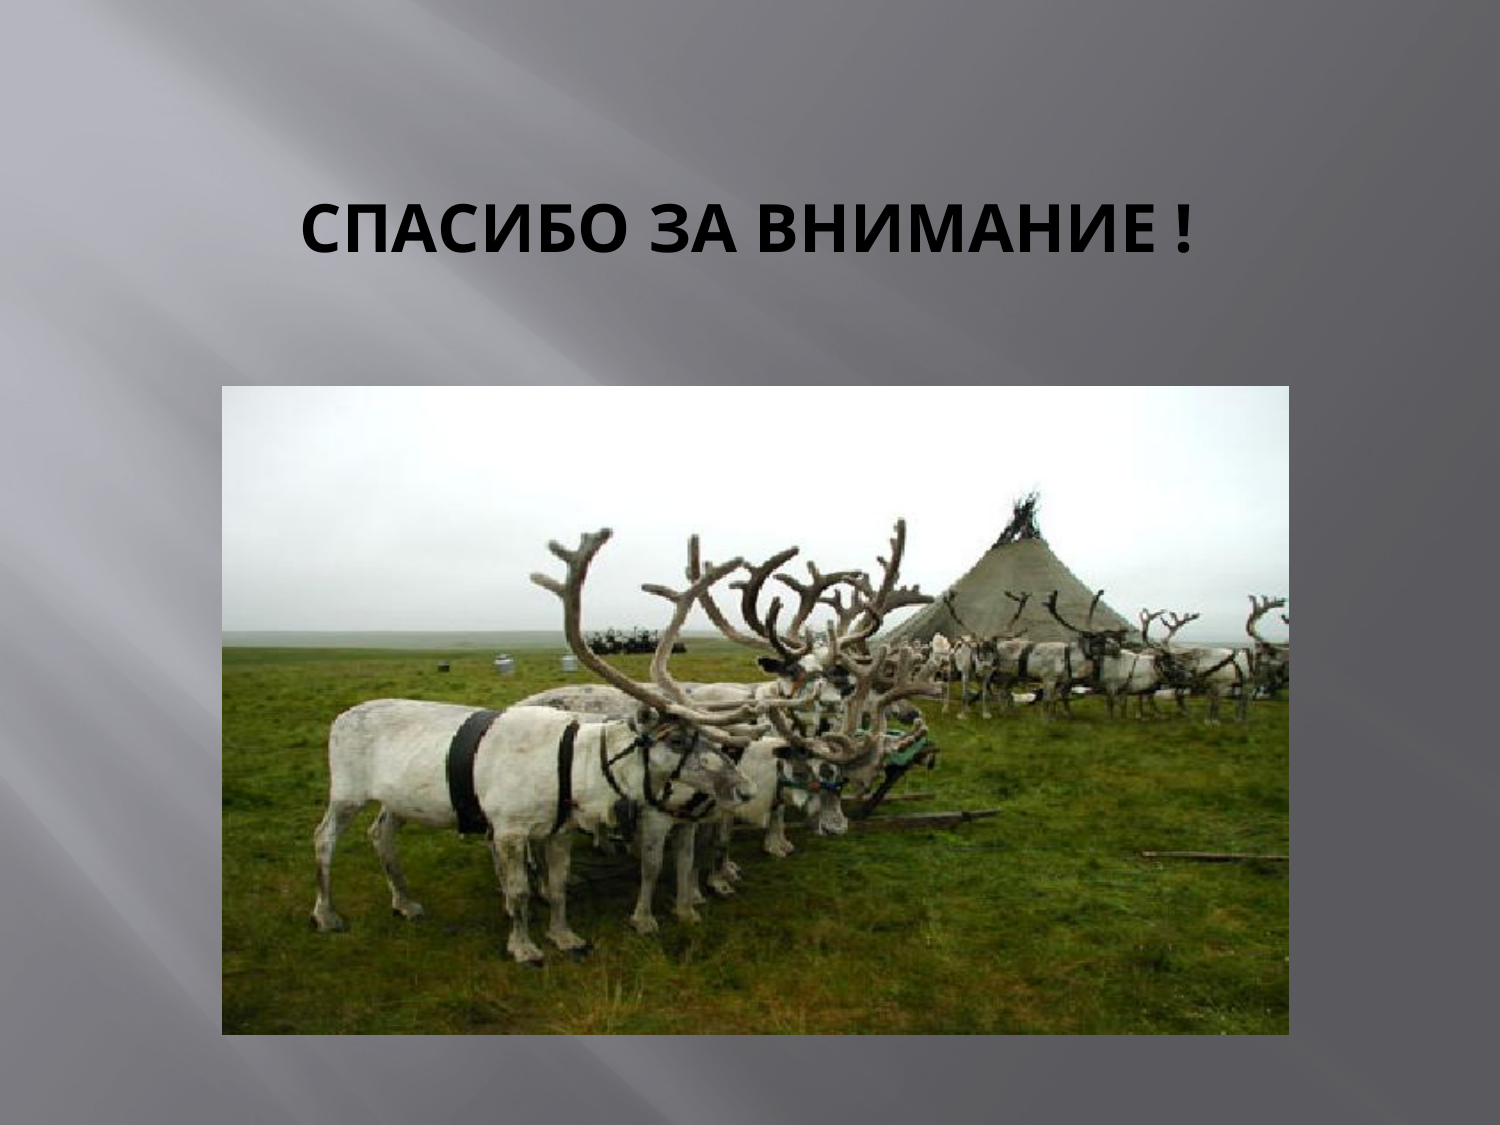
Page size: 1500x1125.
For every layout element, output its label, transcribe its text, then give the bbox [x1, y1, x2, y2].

title СПАСИБО ЗА ВНИМАНИЕ ! [29, 54, 1396, 397]
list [222, 386, 1290, 1036]
